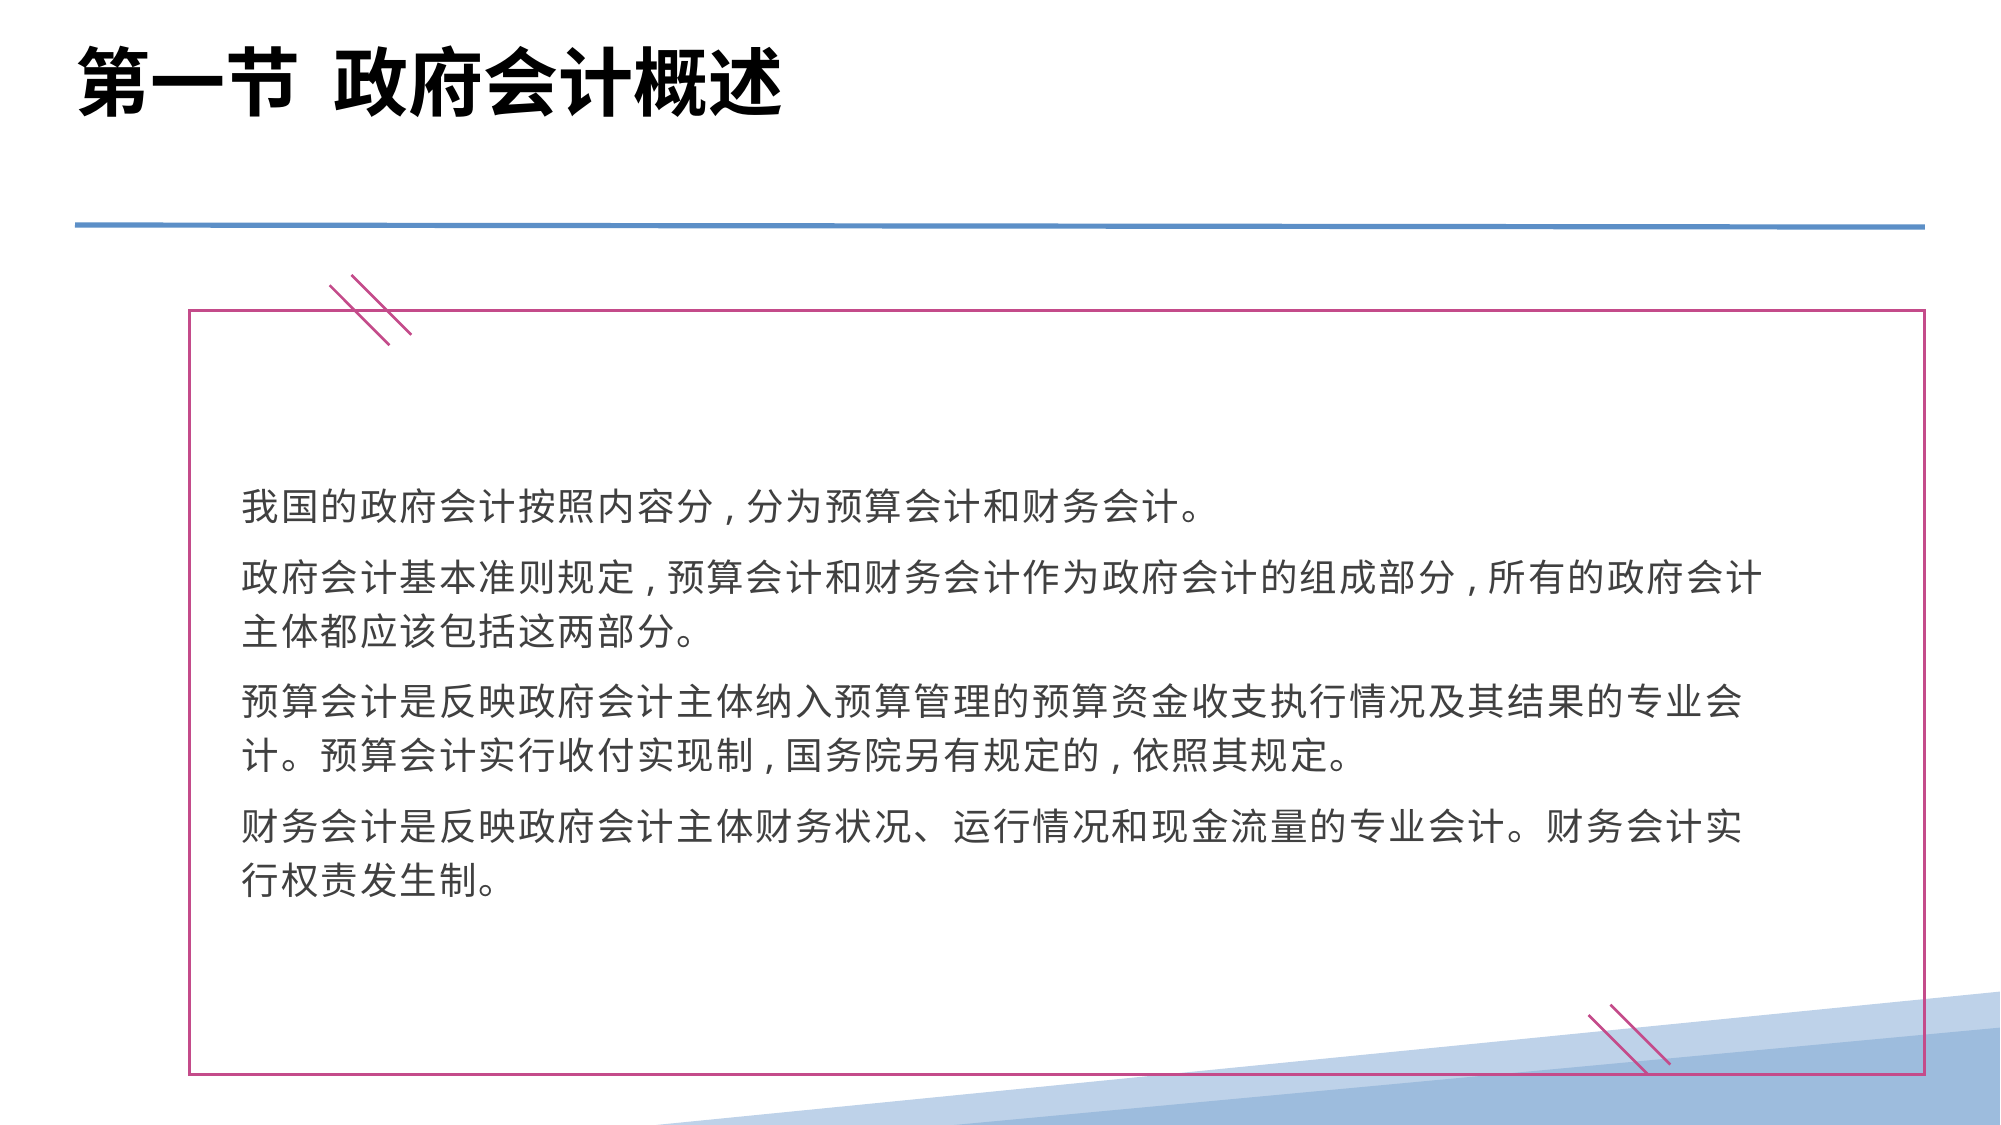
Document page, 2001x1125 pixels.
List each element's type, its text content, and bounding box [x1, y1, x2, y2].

text_box 第一节 政府会计概述 [75, 24, 1925, 125]
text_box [74, 224, 1925, 228]
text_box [329, 285, 390, 346]
text_box [189, 309, 1926, 1076]
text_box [351, 274, 412, 335]
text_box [1610, 1004, 1671, 1065]
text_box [656, 991, 2000, 1125]
text_box 我国的政府会计按照内容分,分为预算会计和财务会计。 政府会计基本准则规定,预算会计和财务会计作为政府会计的组成部分,所有的政府会计主体都应该包括这两部分。 预算会计是反映政府会计主体纳入预算管理的预算资金收支执行情况及其结果的专业会计。预算会计实行收付实现制,国务院另有规定的,依照其规定。 财务会计是反映政府会计主体财务状况、运行情况和现金流量的专业会计。财务会计实行权责发生制。 [231, 382, 1779, 994]
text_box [1588, 1015, 1649, 1075]
